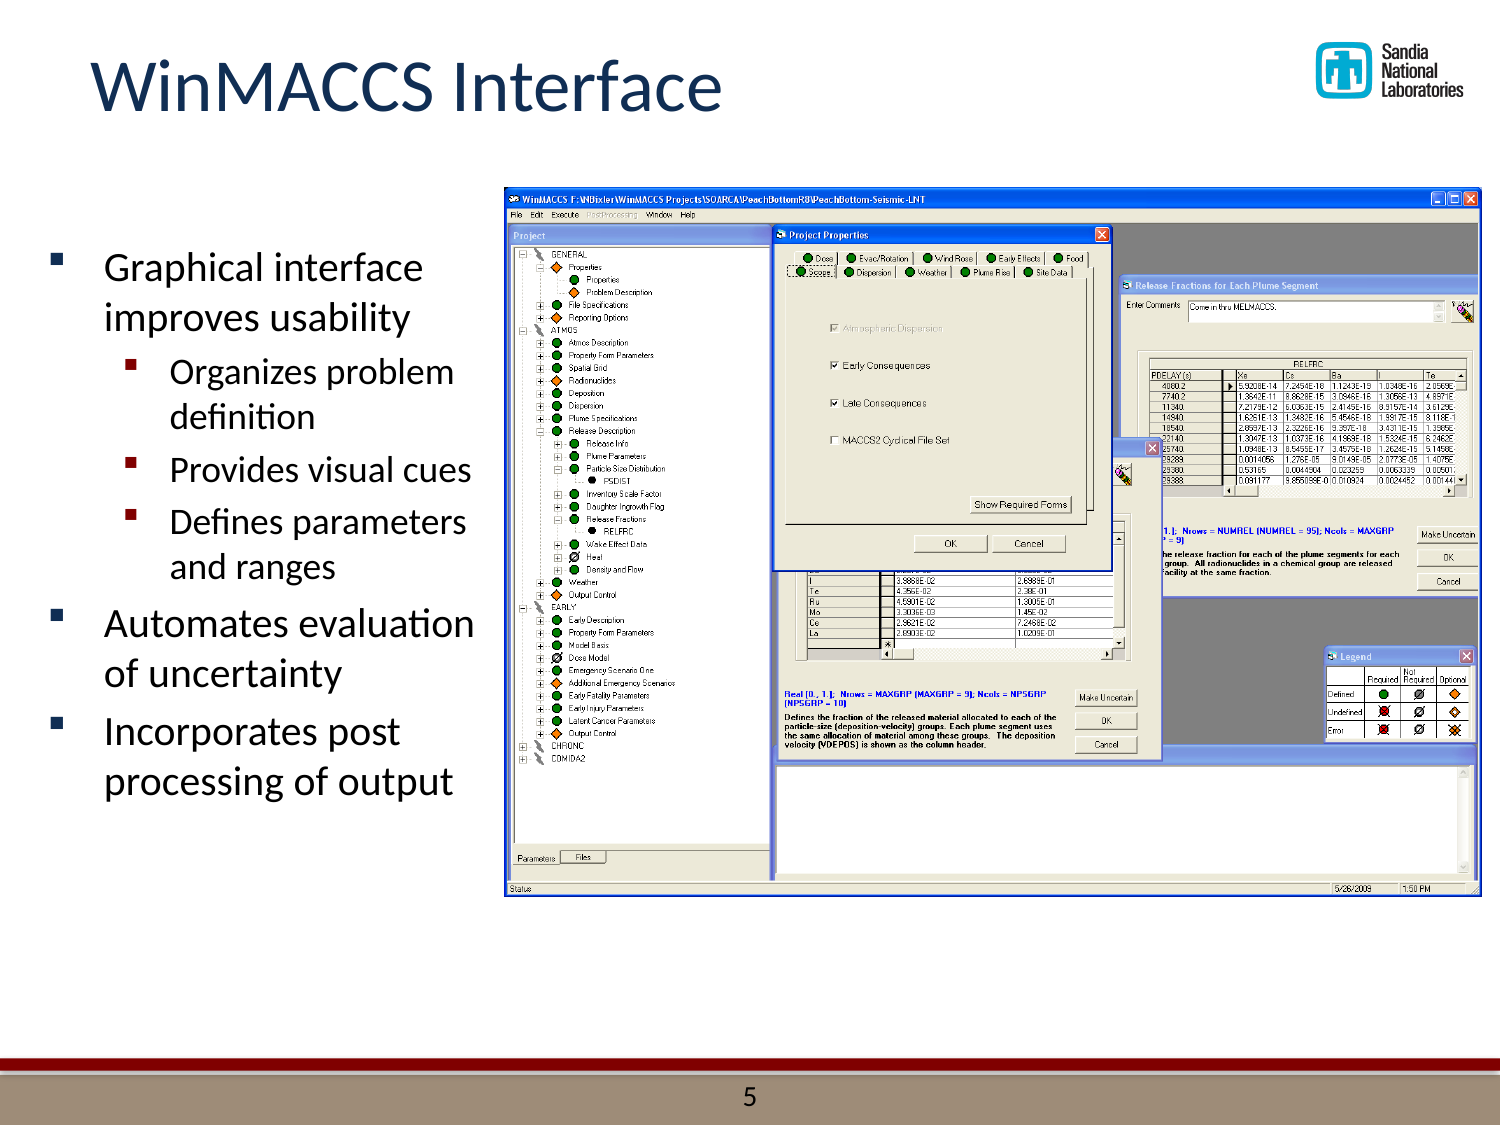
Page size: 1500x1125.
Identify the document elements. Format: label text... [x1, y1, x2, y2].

picture [504, 187, 1482, 897]
list Graphical interface improves usability Organizes problem definition Provides visual cues Defines parameters and ranges Automates evaluation of uncertainty Incorporates post processing of output [32, 231, 495, 1006]
title WinMACCS Interface [74, 0, 1426, 163]
picture [1426, 37, 1467, 105]
footer 5 [512, 1069, 988, 1117]
